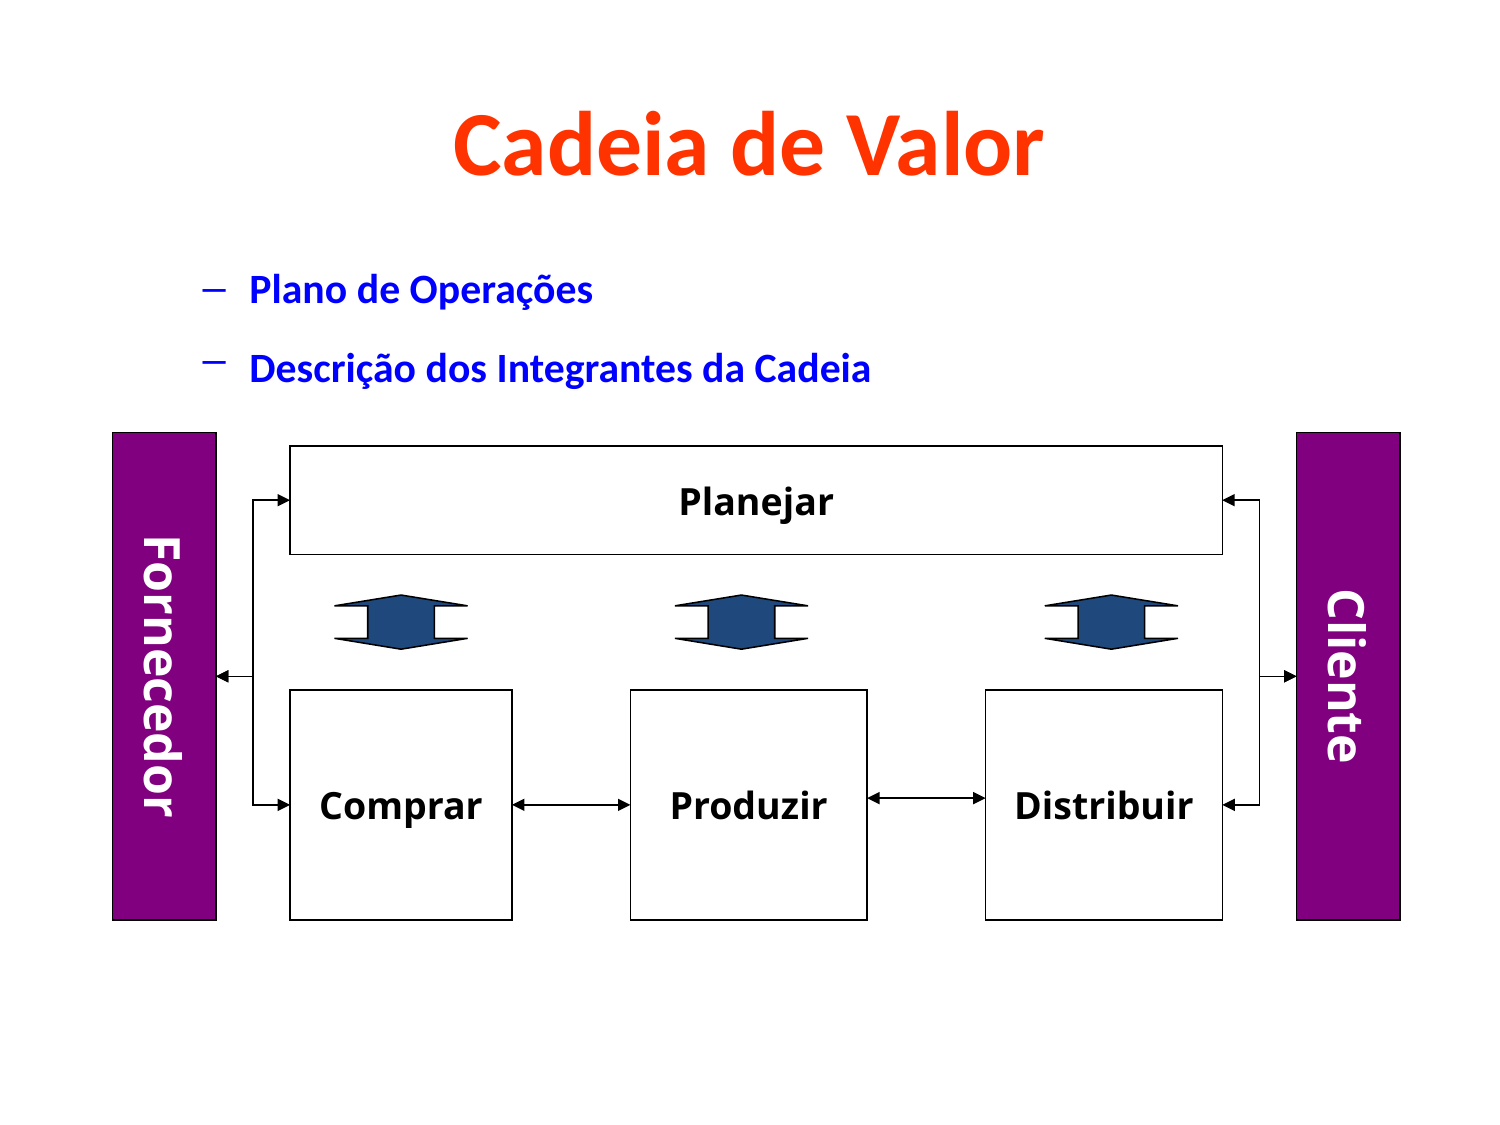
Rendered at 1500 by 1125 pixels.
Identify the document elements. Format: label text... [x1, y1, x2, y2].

list Plano de Operações Descrição dos Integrantes da Cadeia [112, 233, 1388, 431]
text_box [112, 432, 1401, 921]
title Cadeia de Valor [75, 45, 1425, 233]
